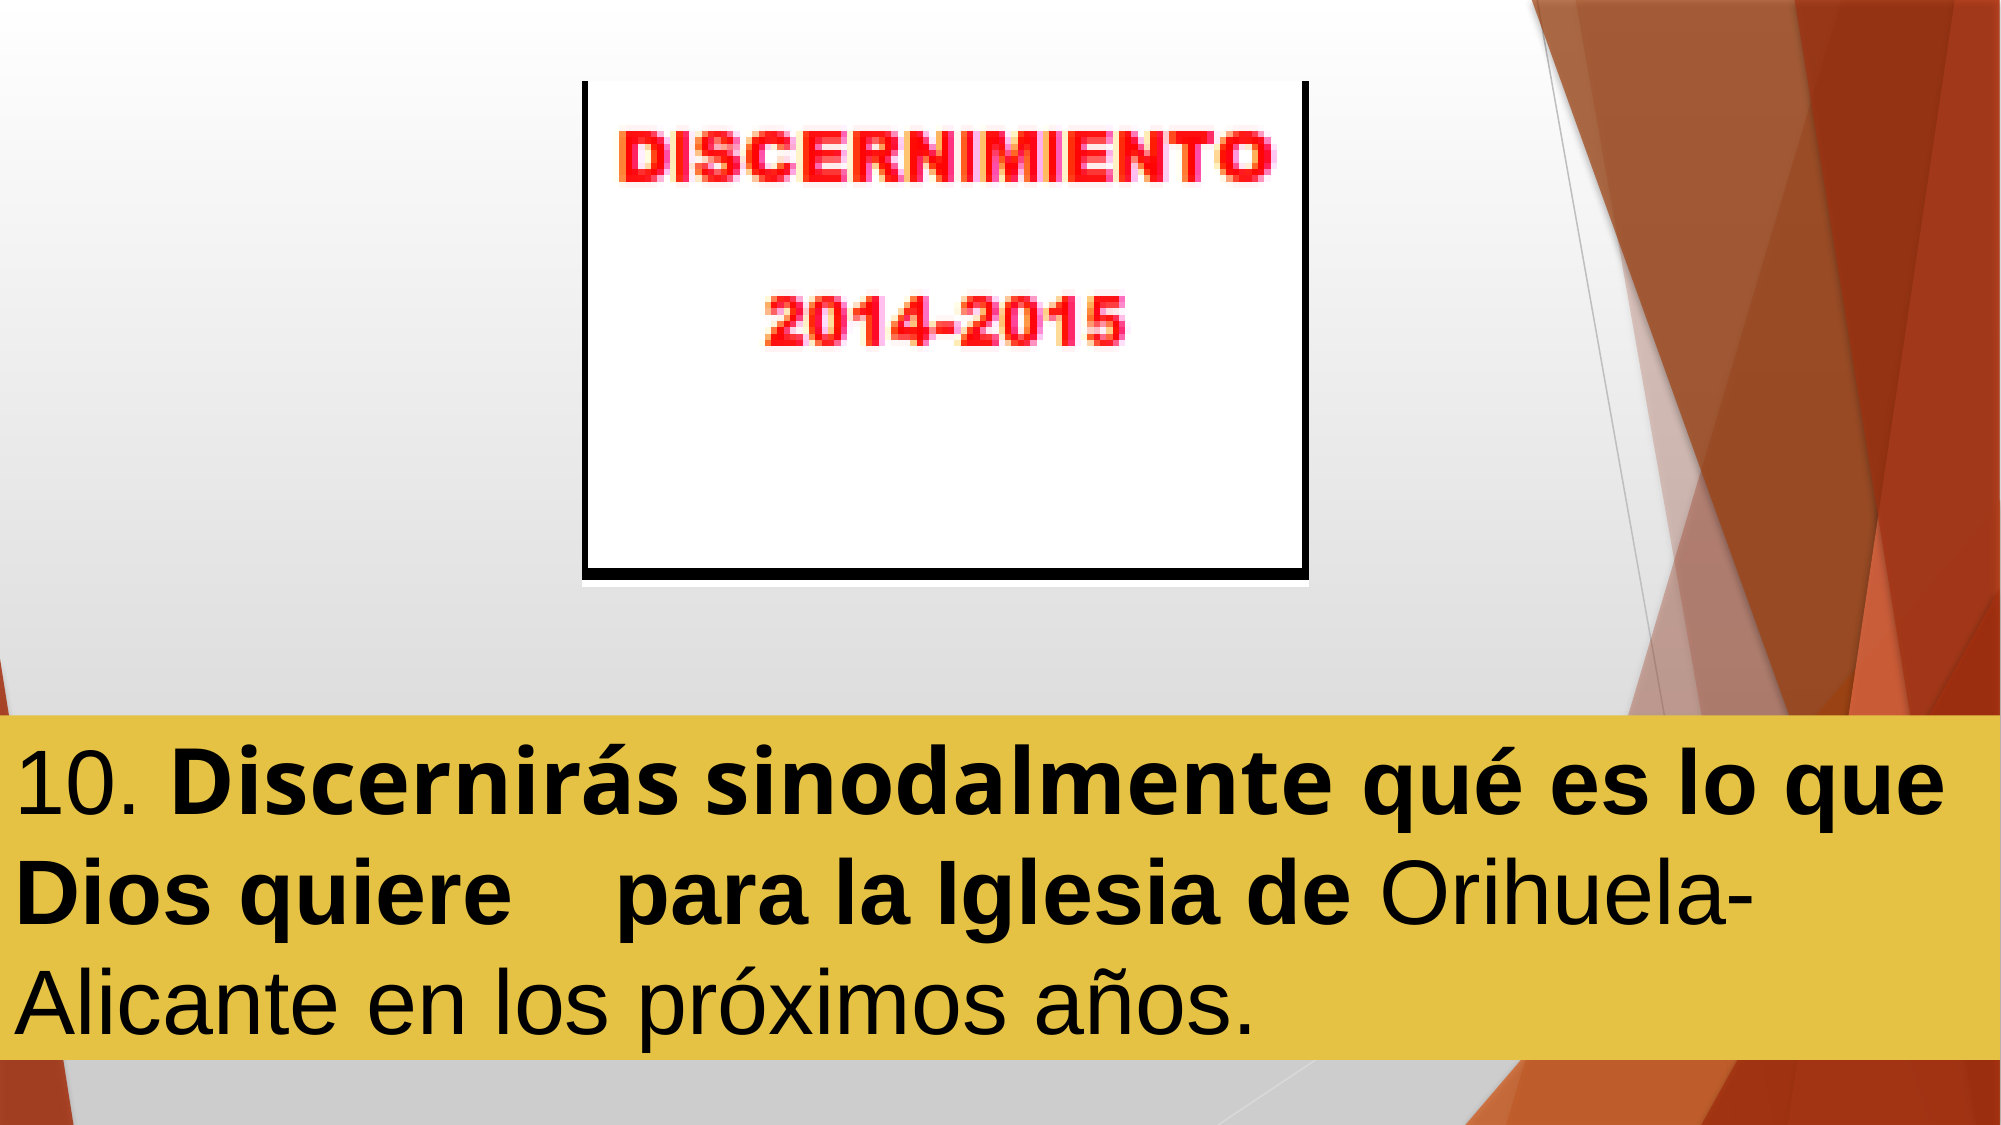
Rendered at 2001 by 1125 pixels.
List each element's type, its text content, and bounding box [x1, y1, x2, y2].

picture [582, 80, 1309, 587]
text_box 10. Discernirás sinodalmente qué es lo que Dios quiere para la Iglesia de Orihuela-Alicante en los próximos años. [0, 715, 2000, 1060]
